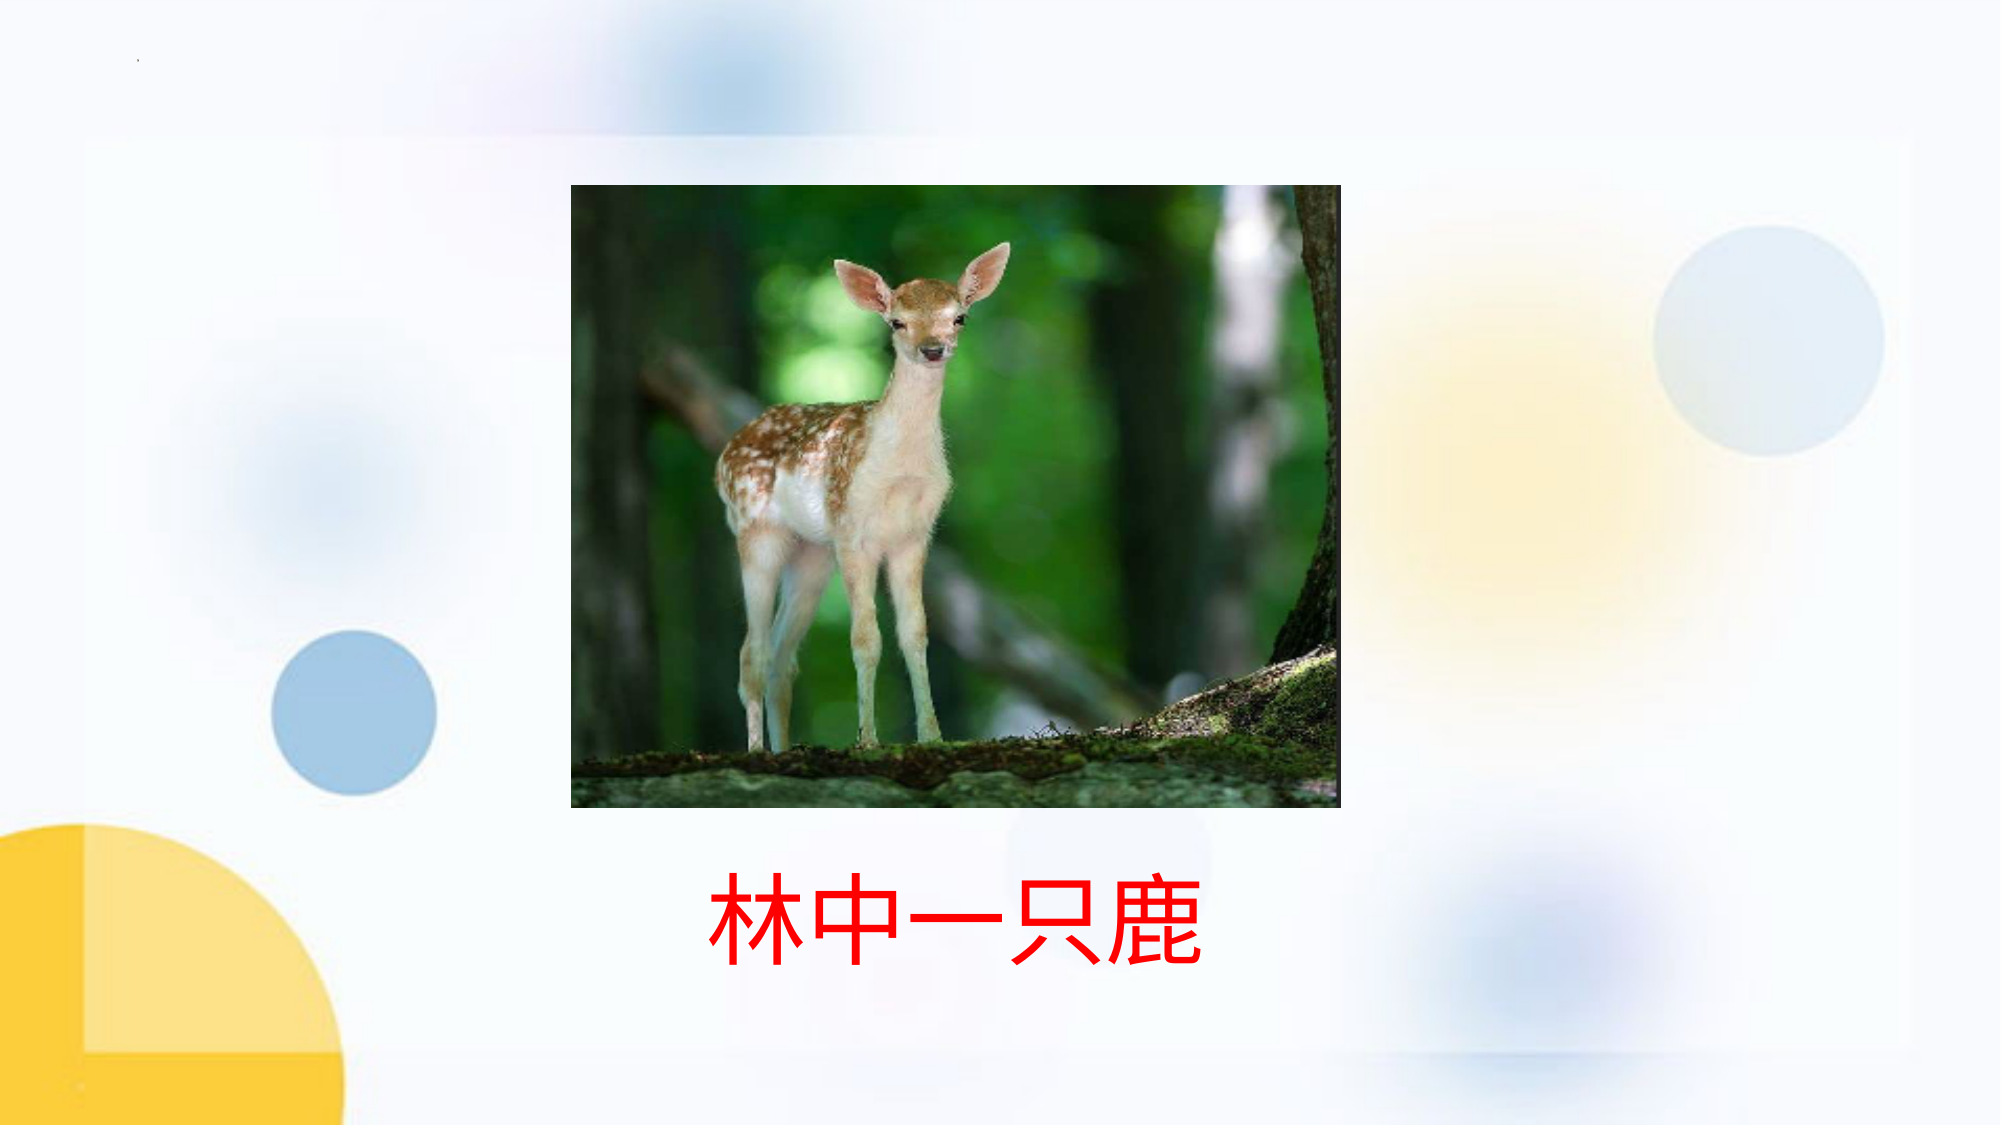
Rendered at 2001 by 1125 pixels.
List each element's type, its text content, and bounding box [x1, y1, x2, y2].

text_box 林中一只鹿 [691, 850, 1221, 986]
picture [0, 0, 2001, 1125]
